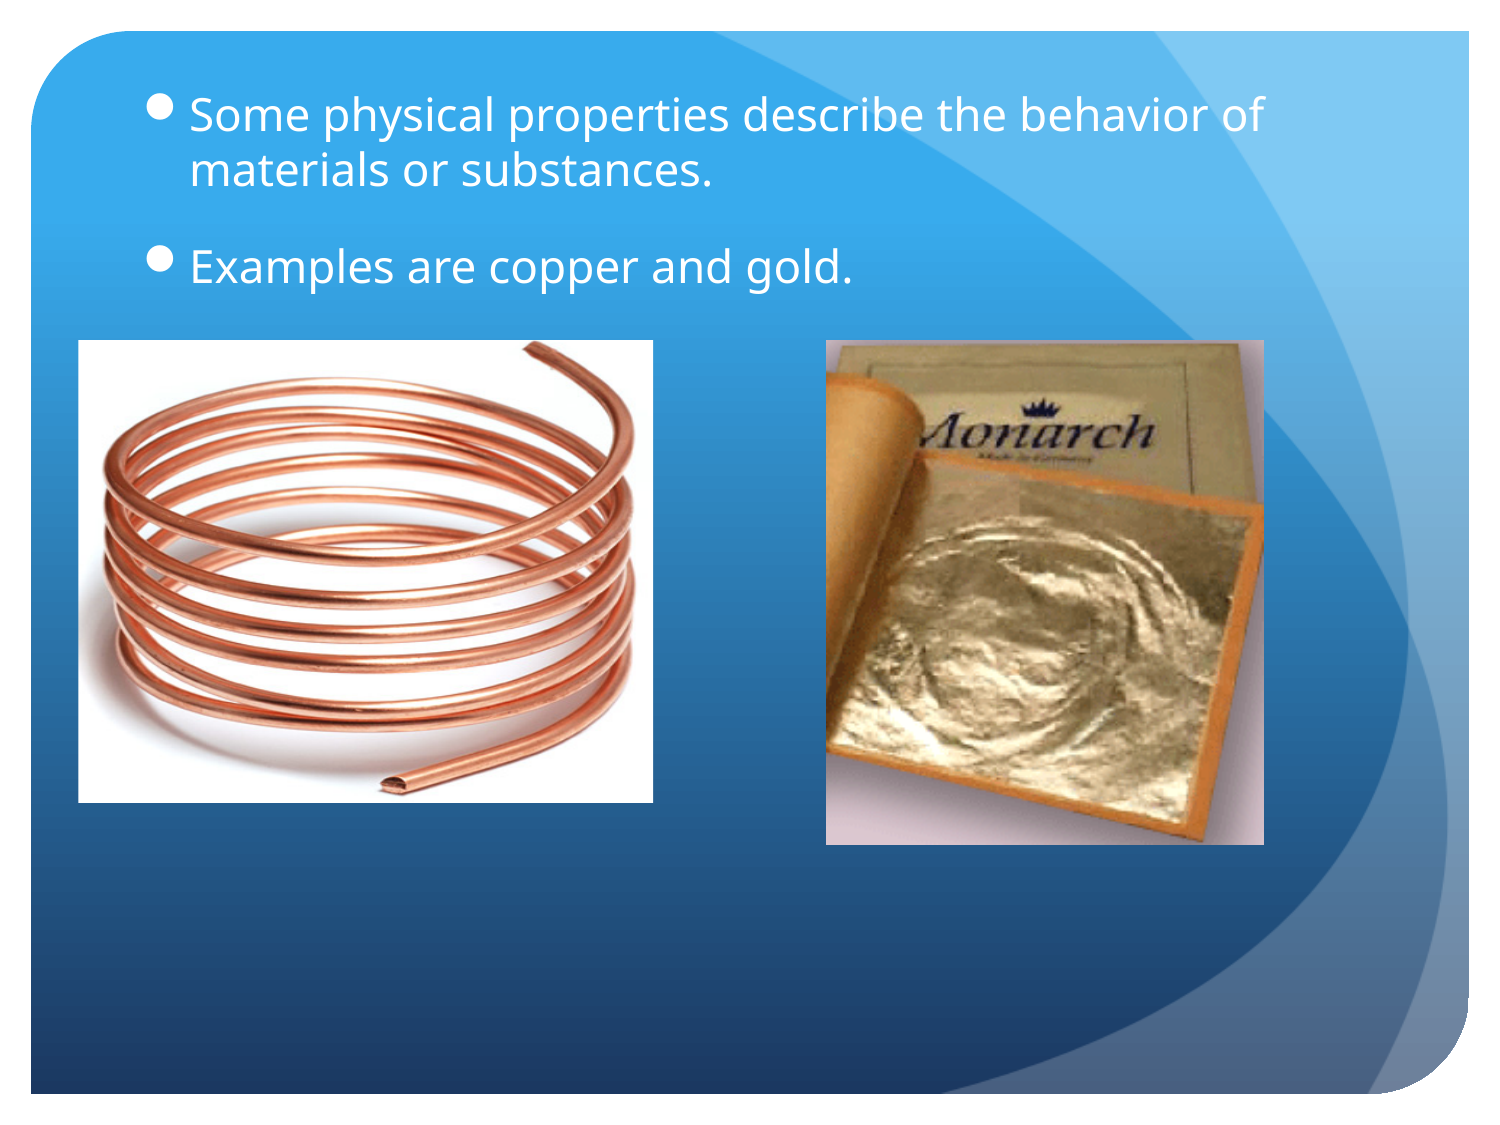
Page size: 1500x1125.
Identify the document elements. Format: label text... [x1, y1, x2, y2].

list Some physical properties describe the behavior of materials or substances. Examples are copper and gold. [127, 78, 1372, 341]
picture [24, 30, 1473, 1094]
